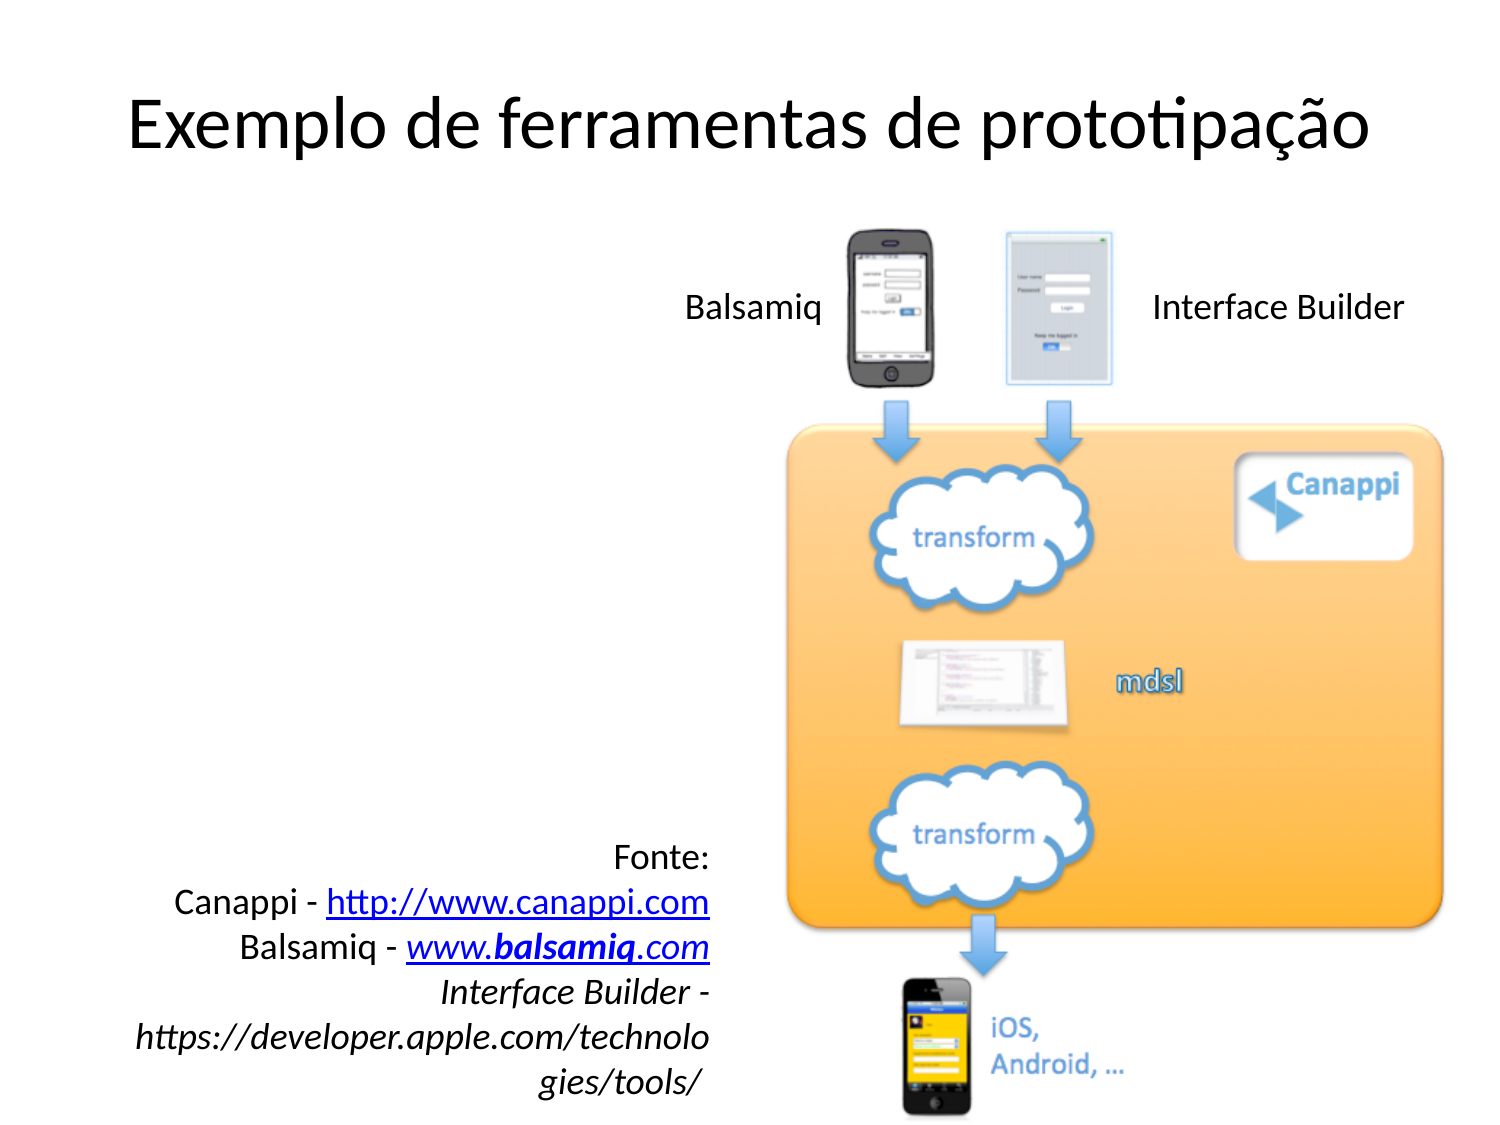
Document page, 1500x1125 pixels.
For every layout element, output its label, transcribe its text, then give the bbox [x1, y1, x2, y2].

title Exemplo de ferramentas de prototipação [75, 24, 1425, 213]
text_box Fonte: Canappi - http://www.canappi.com Balsamiq - www.balsamiq.com Interface Builder - https://developer.apple.com/technologies/tools/ [112, 824, 725, 1110]
text_box Balsamiq [524, 274, 774, 335]
picture [779, 227, 1451, 1125]
